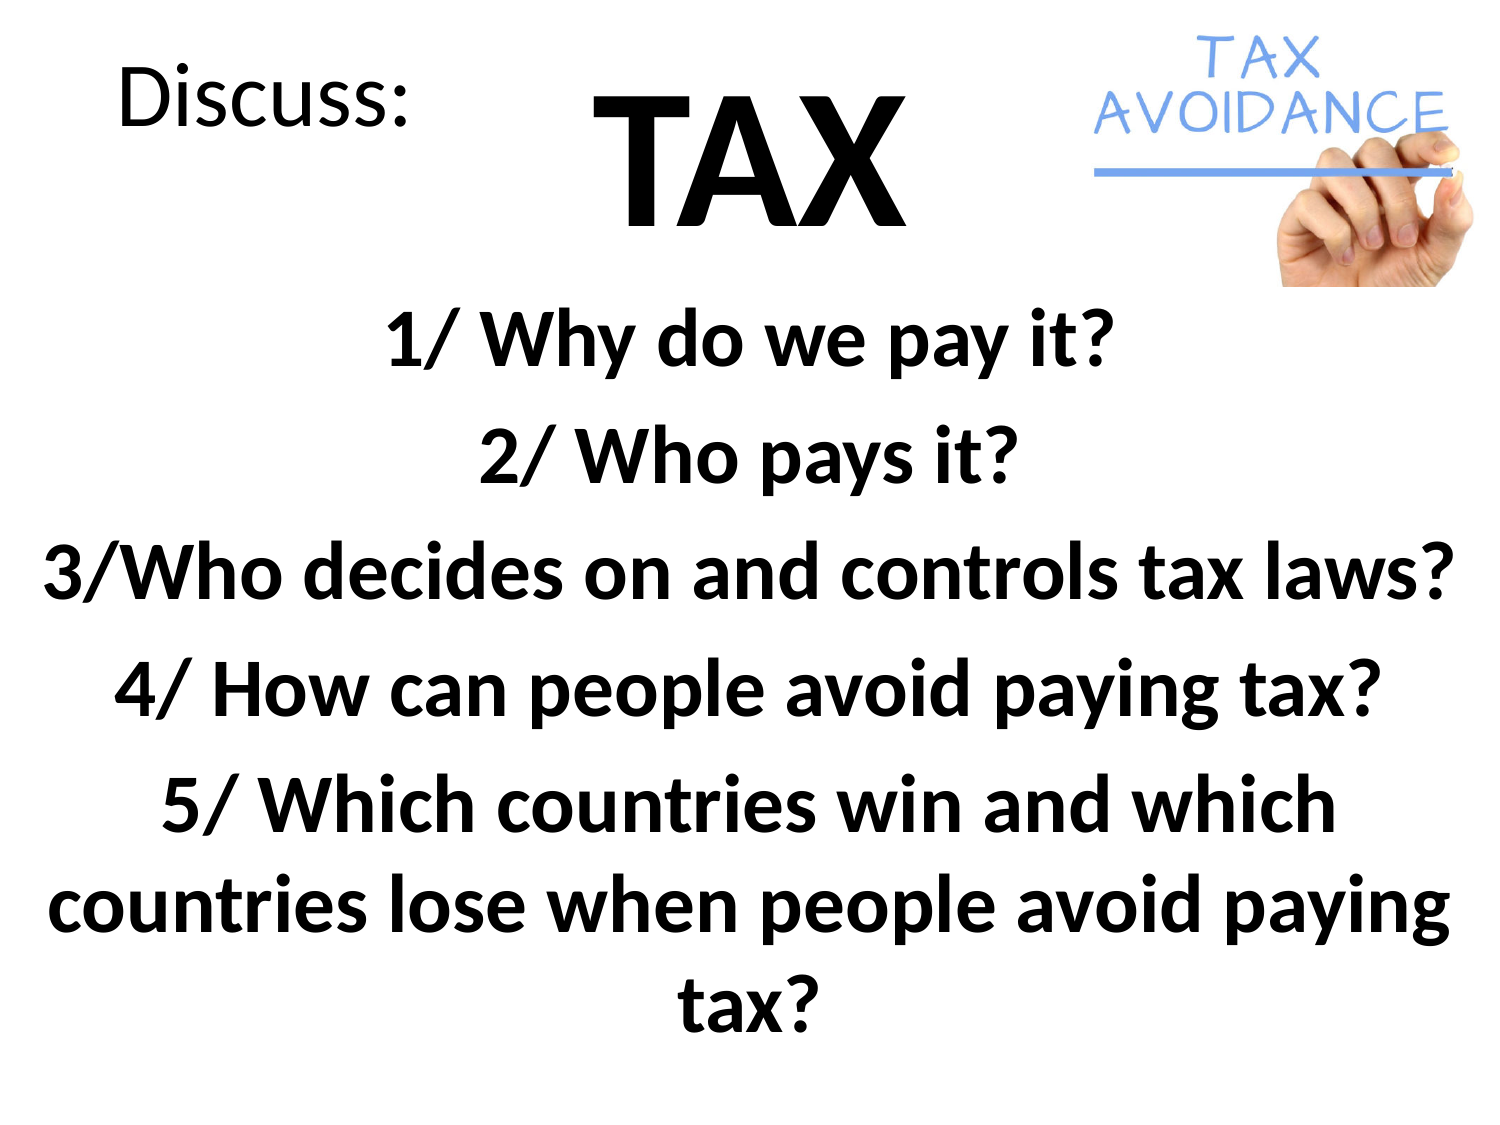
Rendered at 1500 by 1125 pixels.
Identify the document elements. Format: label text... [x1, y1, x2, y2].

picture [1068, 11, 1483, 288]
list TAX 1/ Why do we pay it? 2/ Who pays it? 3/Who decides on and controls tax laws? 4/ How can people avoid paying tax? 5/ Which countries win and which countries lose when people avoid paying tax? [17, 19, 1483, 1083]
